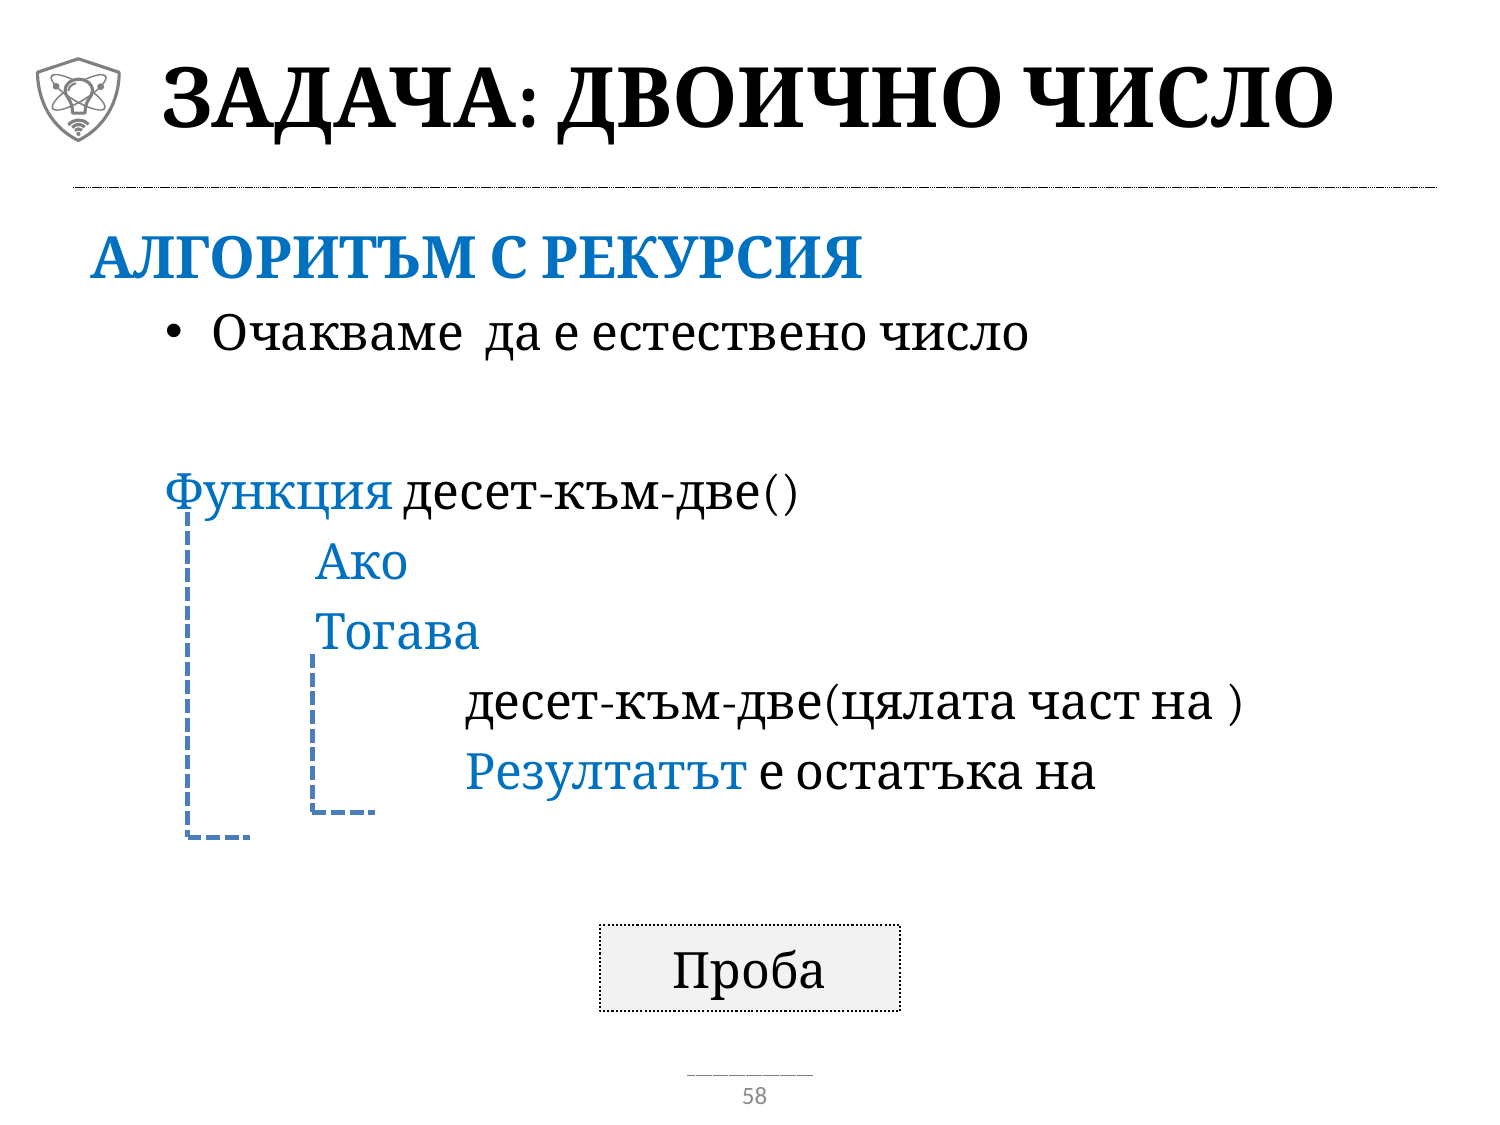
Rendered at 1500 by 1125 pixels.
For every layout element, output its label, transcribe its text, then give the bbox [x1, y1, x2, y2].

slide_number 58 [579, 1065, 930, 1125]
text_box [187, 512, 251, 838]
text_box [312, 653, 376, 813]
text_box Проба [598, 923, 902, 1013]
title Задача: двоично число [0, 0, 1500, 188]
